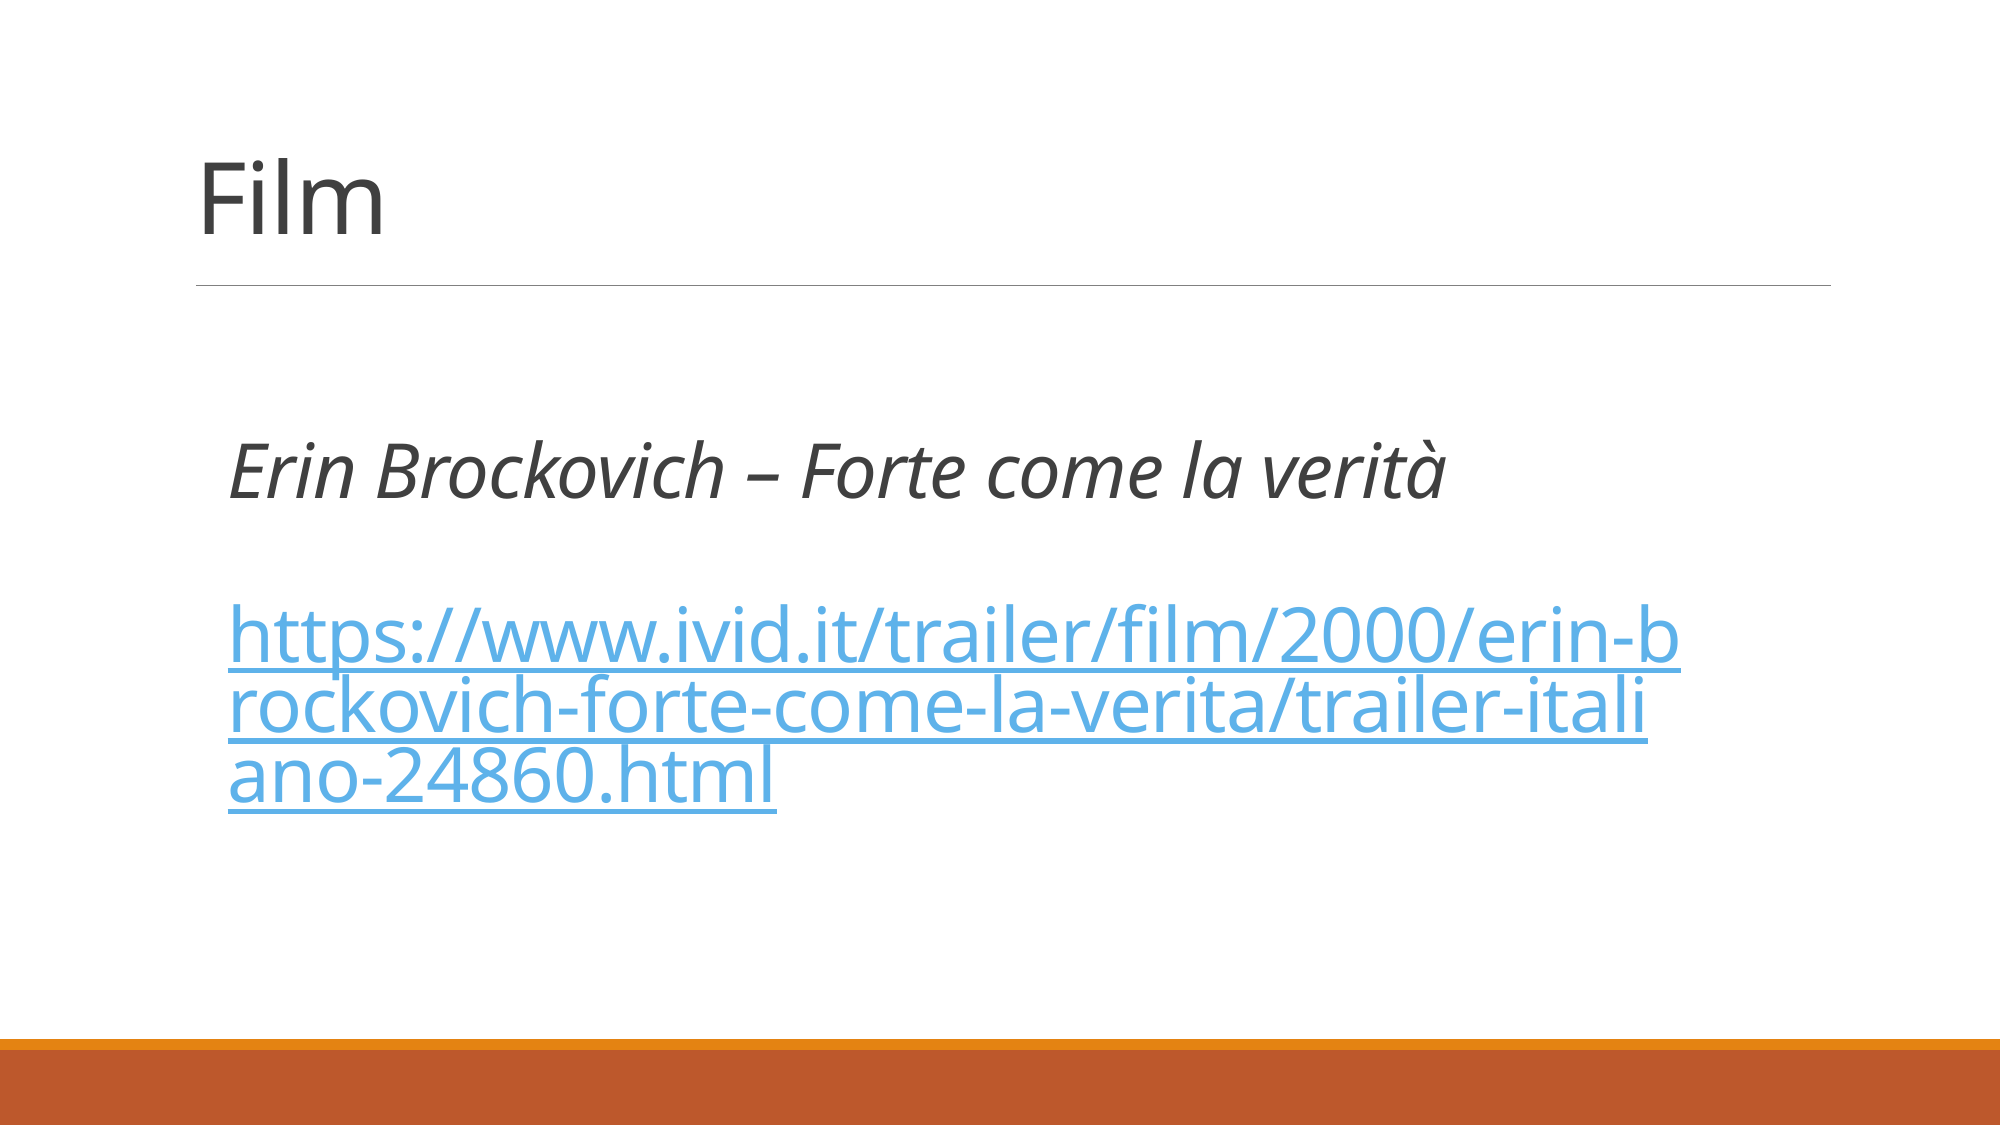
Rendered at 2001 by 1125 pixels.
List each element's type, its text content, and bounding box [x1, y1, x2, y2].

title Film [180, 33, 1950, 263]
text_box Erin Brockovich – Forte come la verità https://www.ivid.it/trailer/film/2000/erin-brockovich-forte-come-la-verita/trailer-italiano-24860.html [212, 423, 1698, 688]
